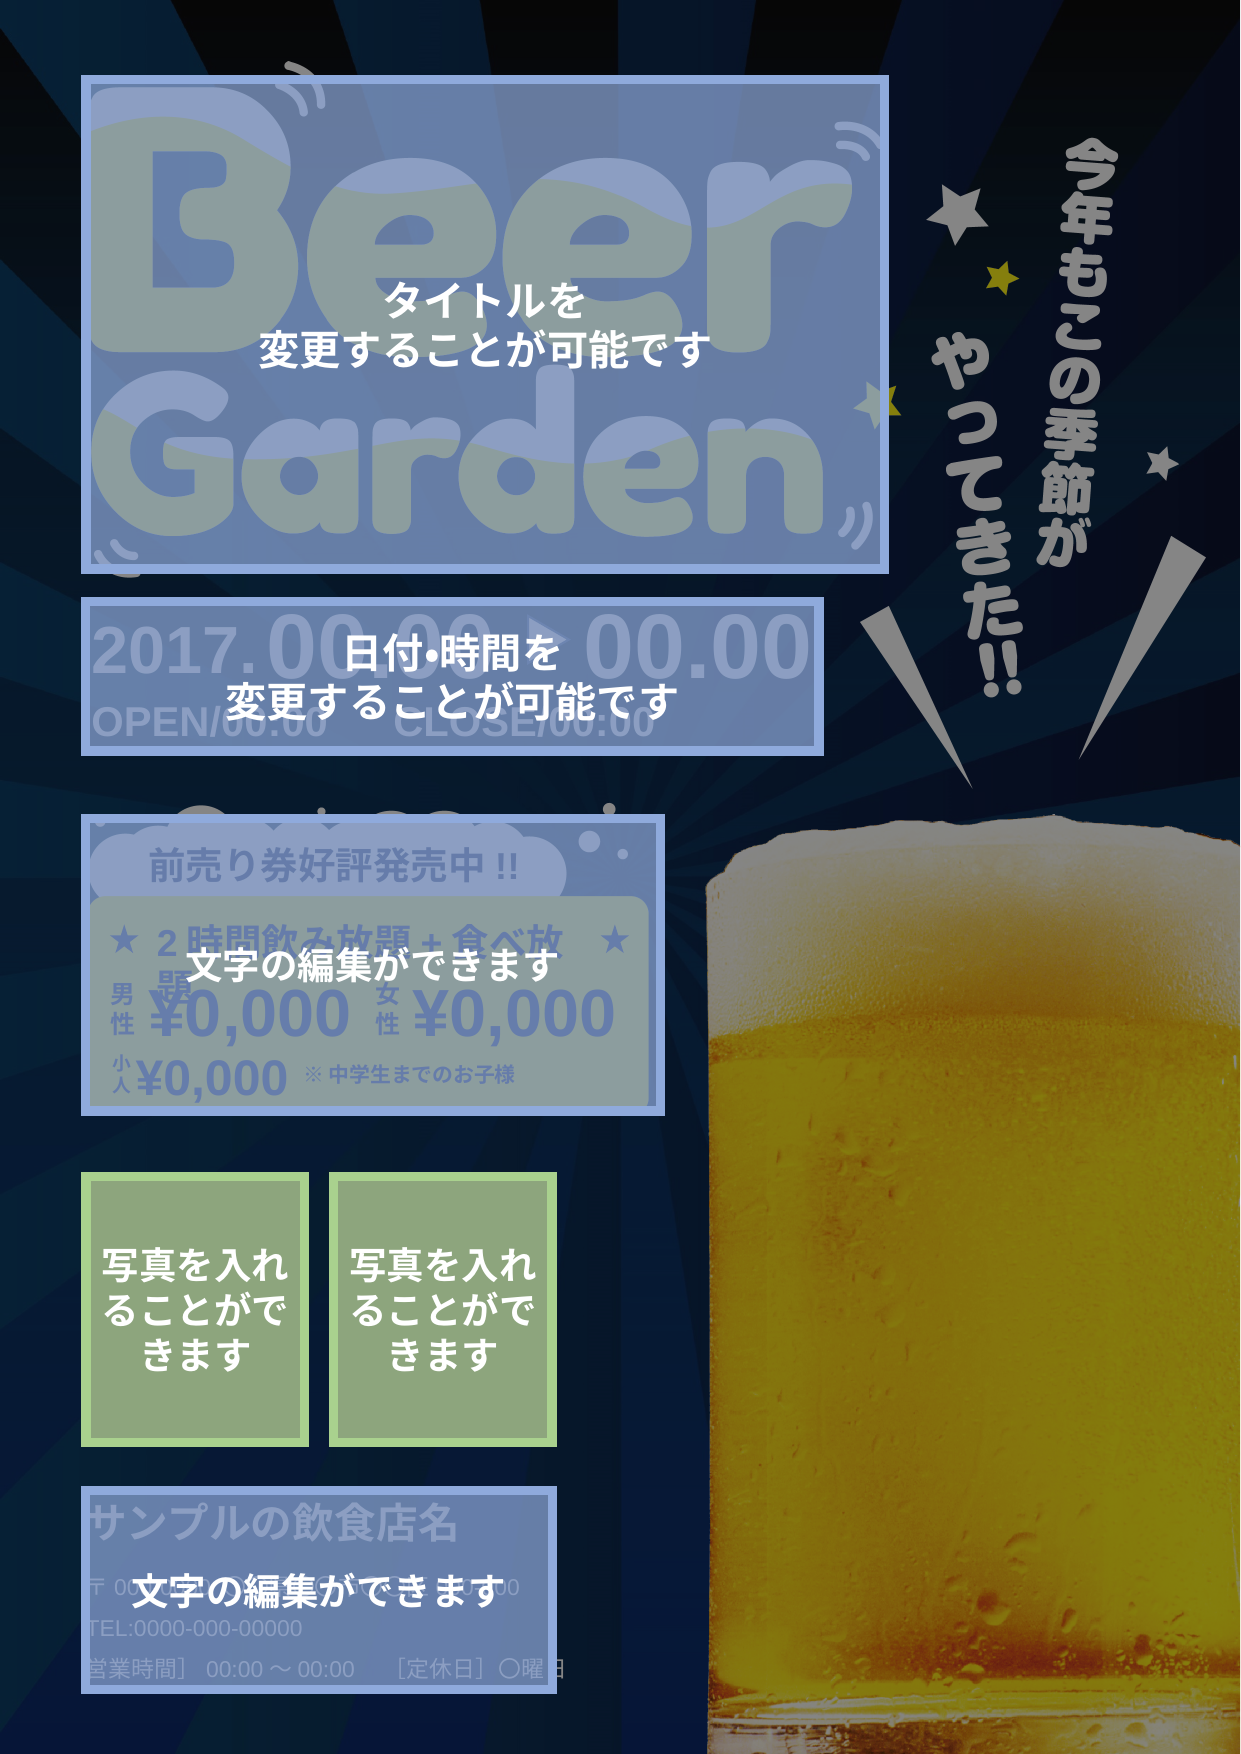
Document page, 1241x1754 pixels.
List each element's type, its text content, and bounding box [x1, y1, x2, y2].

picture [705, 814, 1241, 1754]
text_box 写真を入れることができます [333, 1175, 553, 1443]
text_box [0, 0, 1241, 1754]
text_box 写真を入れることができます [85, 1175, 306, 1443]
text_box 文字の編集ができます [649, 817, 661, 1112]
picture [88, 61, 1206, 789]
picture [87, 802, 649, 1116]
text_box 日付・時間を 変更することが可能です [84, 601, 820, 752]
text_box 文字の編集ができます [84, 1489, 553, 1690]
